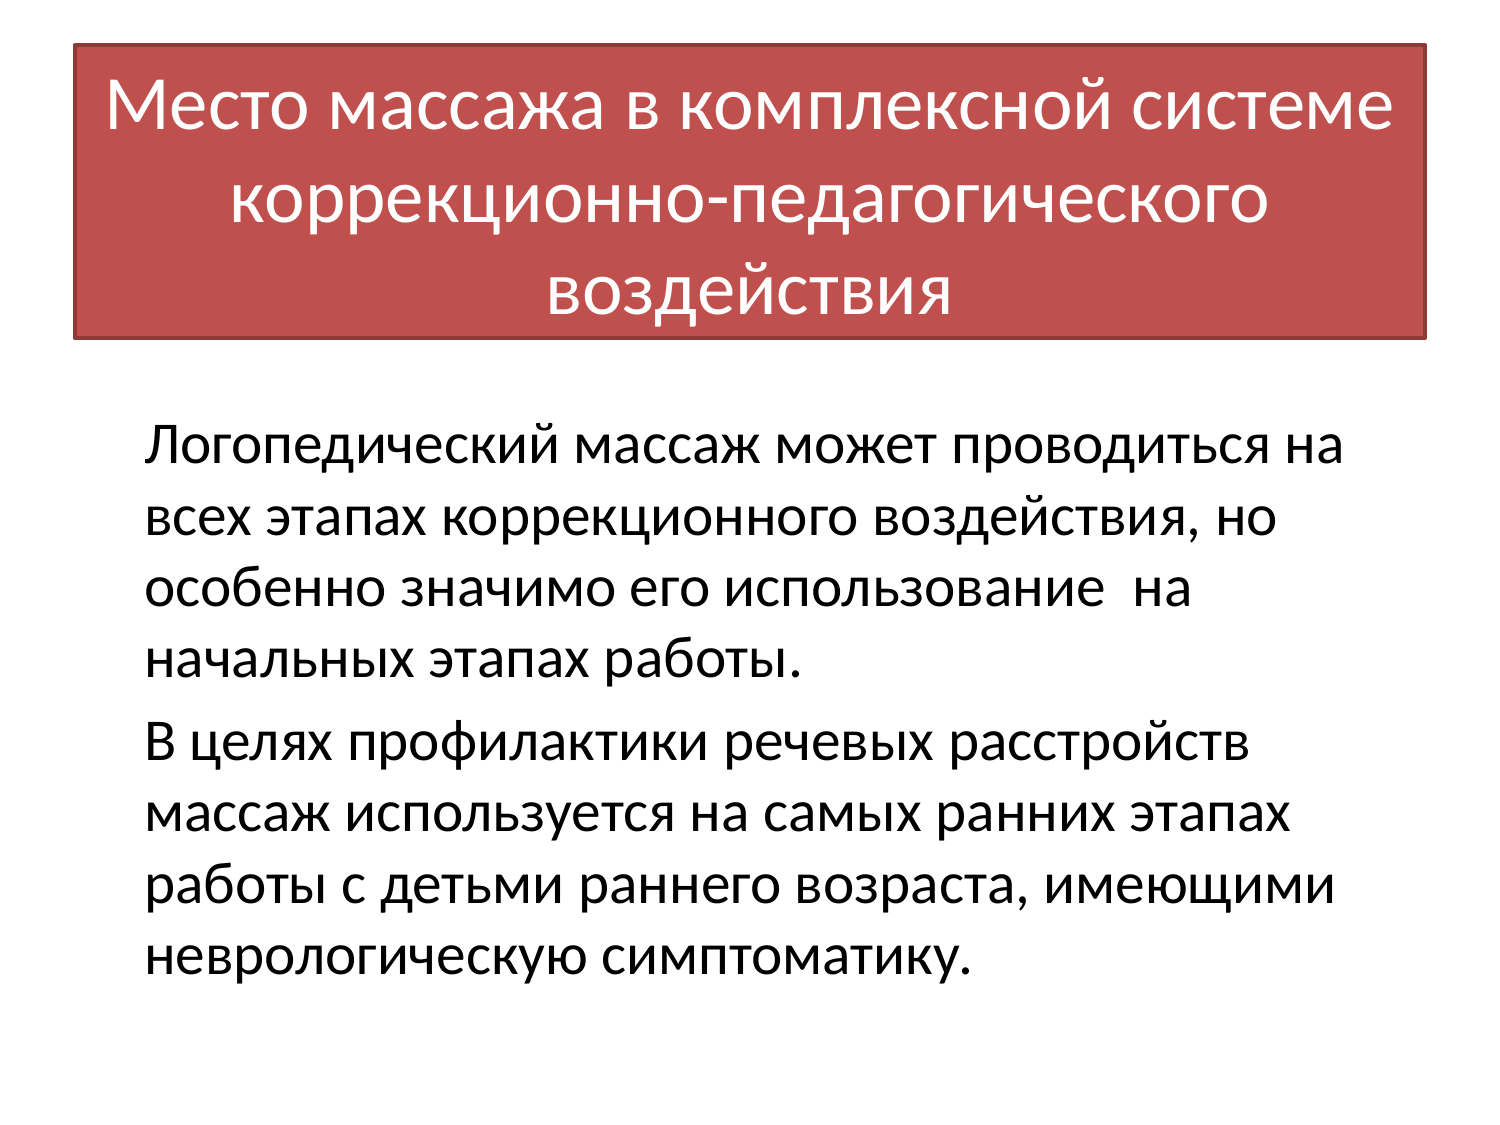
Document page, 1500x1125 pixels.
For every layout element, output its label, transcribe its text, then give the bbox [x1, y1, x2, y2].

title Место массажа в комплексной системе коррекционно-педагогического воздействия [73, 43, 1427, 340]
list Логопедический массаж может проводиться на всех этапах коррекционного воздействия, но особенно значимо его использование на начальных этапах работы. В целях профилактики речевых расстройств массаж используется на самых ранних этапах работы с детьми раннего возраста, имеющими неврологическую симптоматику. [75, 397, 1425, 1005]
